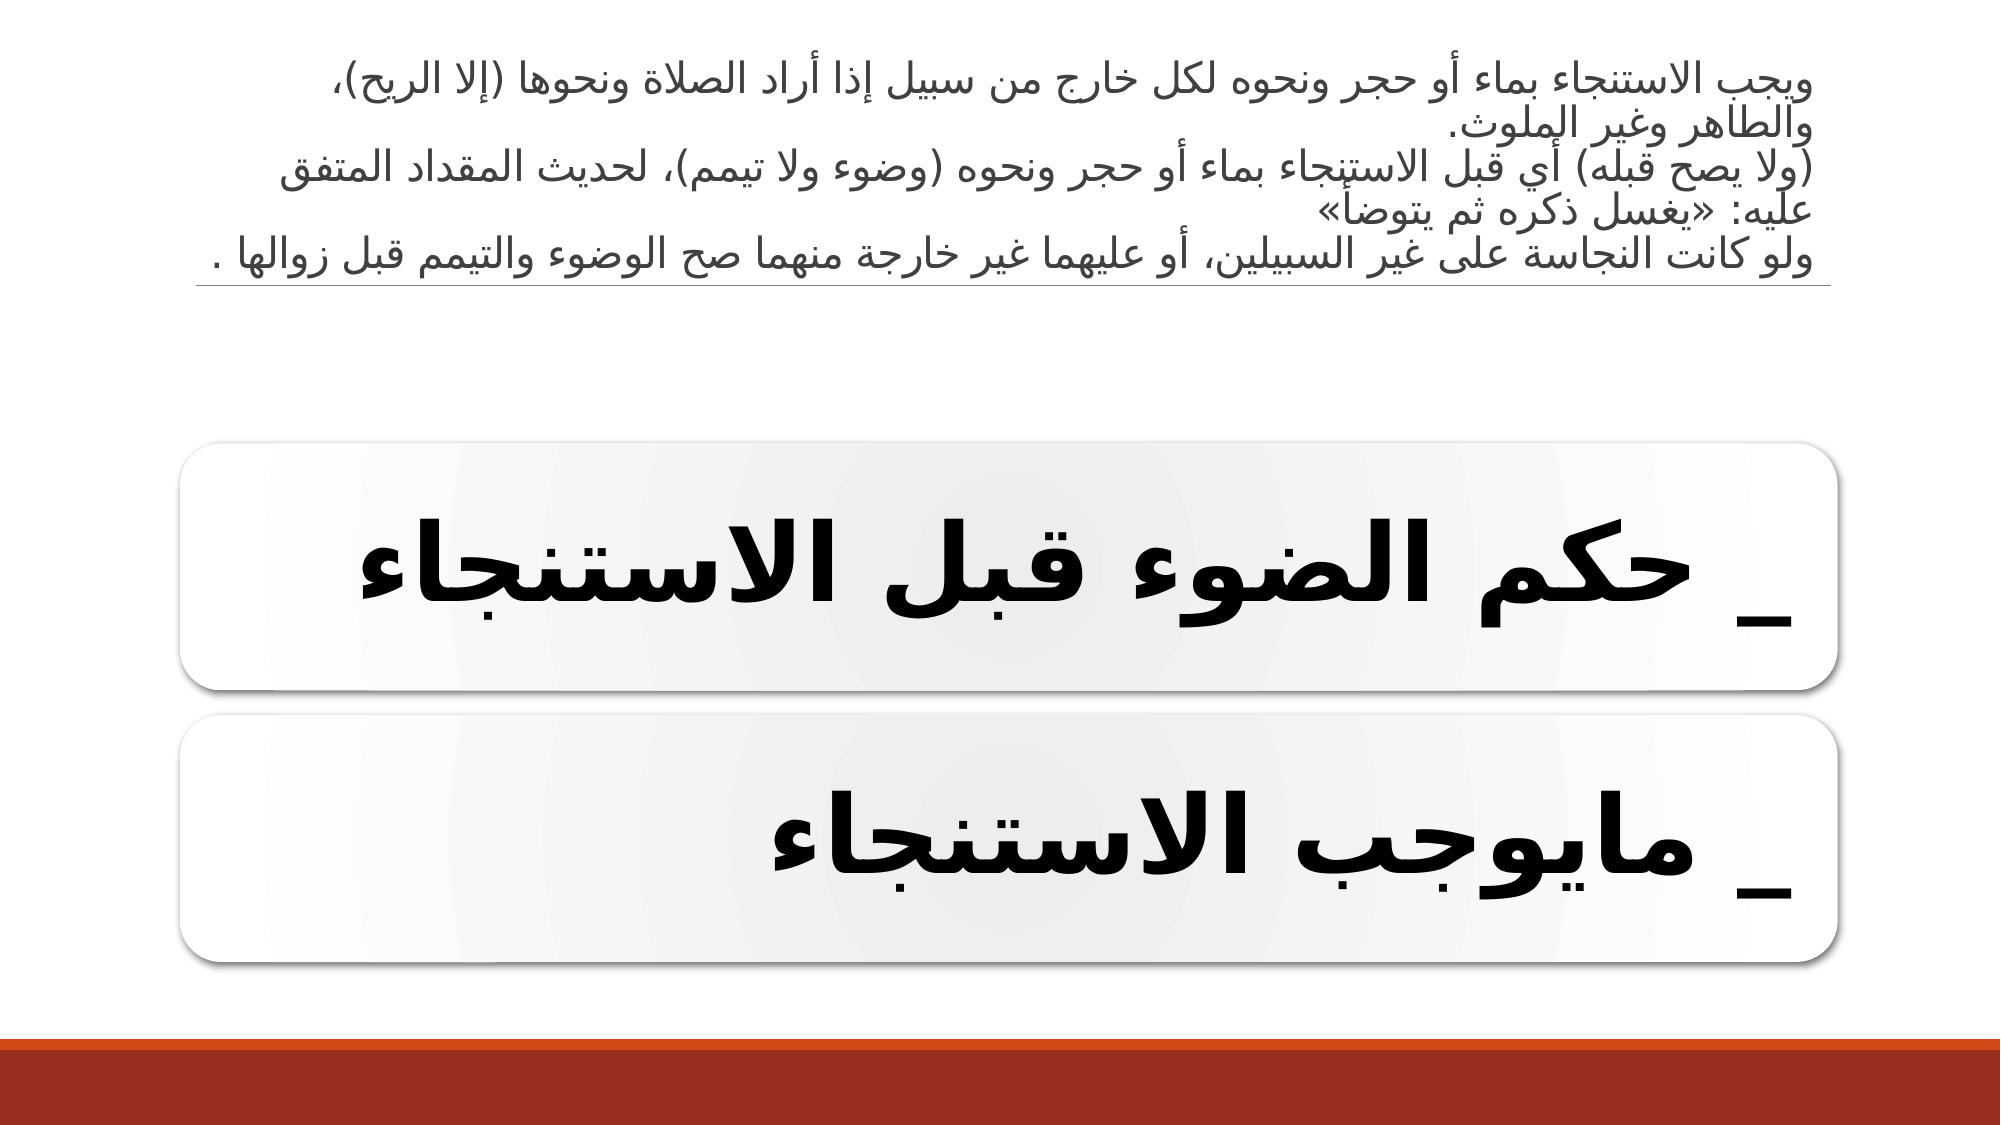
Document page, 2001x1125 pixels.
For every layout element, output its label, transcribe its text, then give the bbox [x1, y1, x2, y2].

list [179, 442, 1839, 964]
title ويجب الاستنجاء بماء أو حجر ونحوه لكل خارج من سبيل إذا أراد الصلاة ونحوها (إلا الريح)، والطاهر وغير الملوث. (ولا يصح قبله) أي قبل الاستنجاء بماء أو حجر ونحوه (وضوء ولا تيمم)، لحديث المقداد المتفق عليه: «يغسل ذكره ثم يتوضأ» ولو كانت النجاسة على غير السبيلين، أو عليهما غير خارجة منهما صح الوضوء والتيمم قبل زوالها . [180, 47, 1830, 285]
